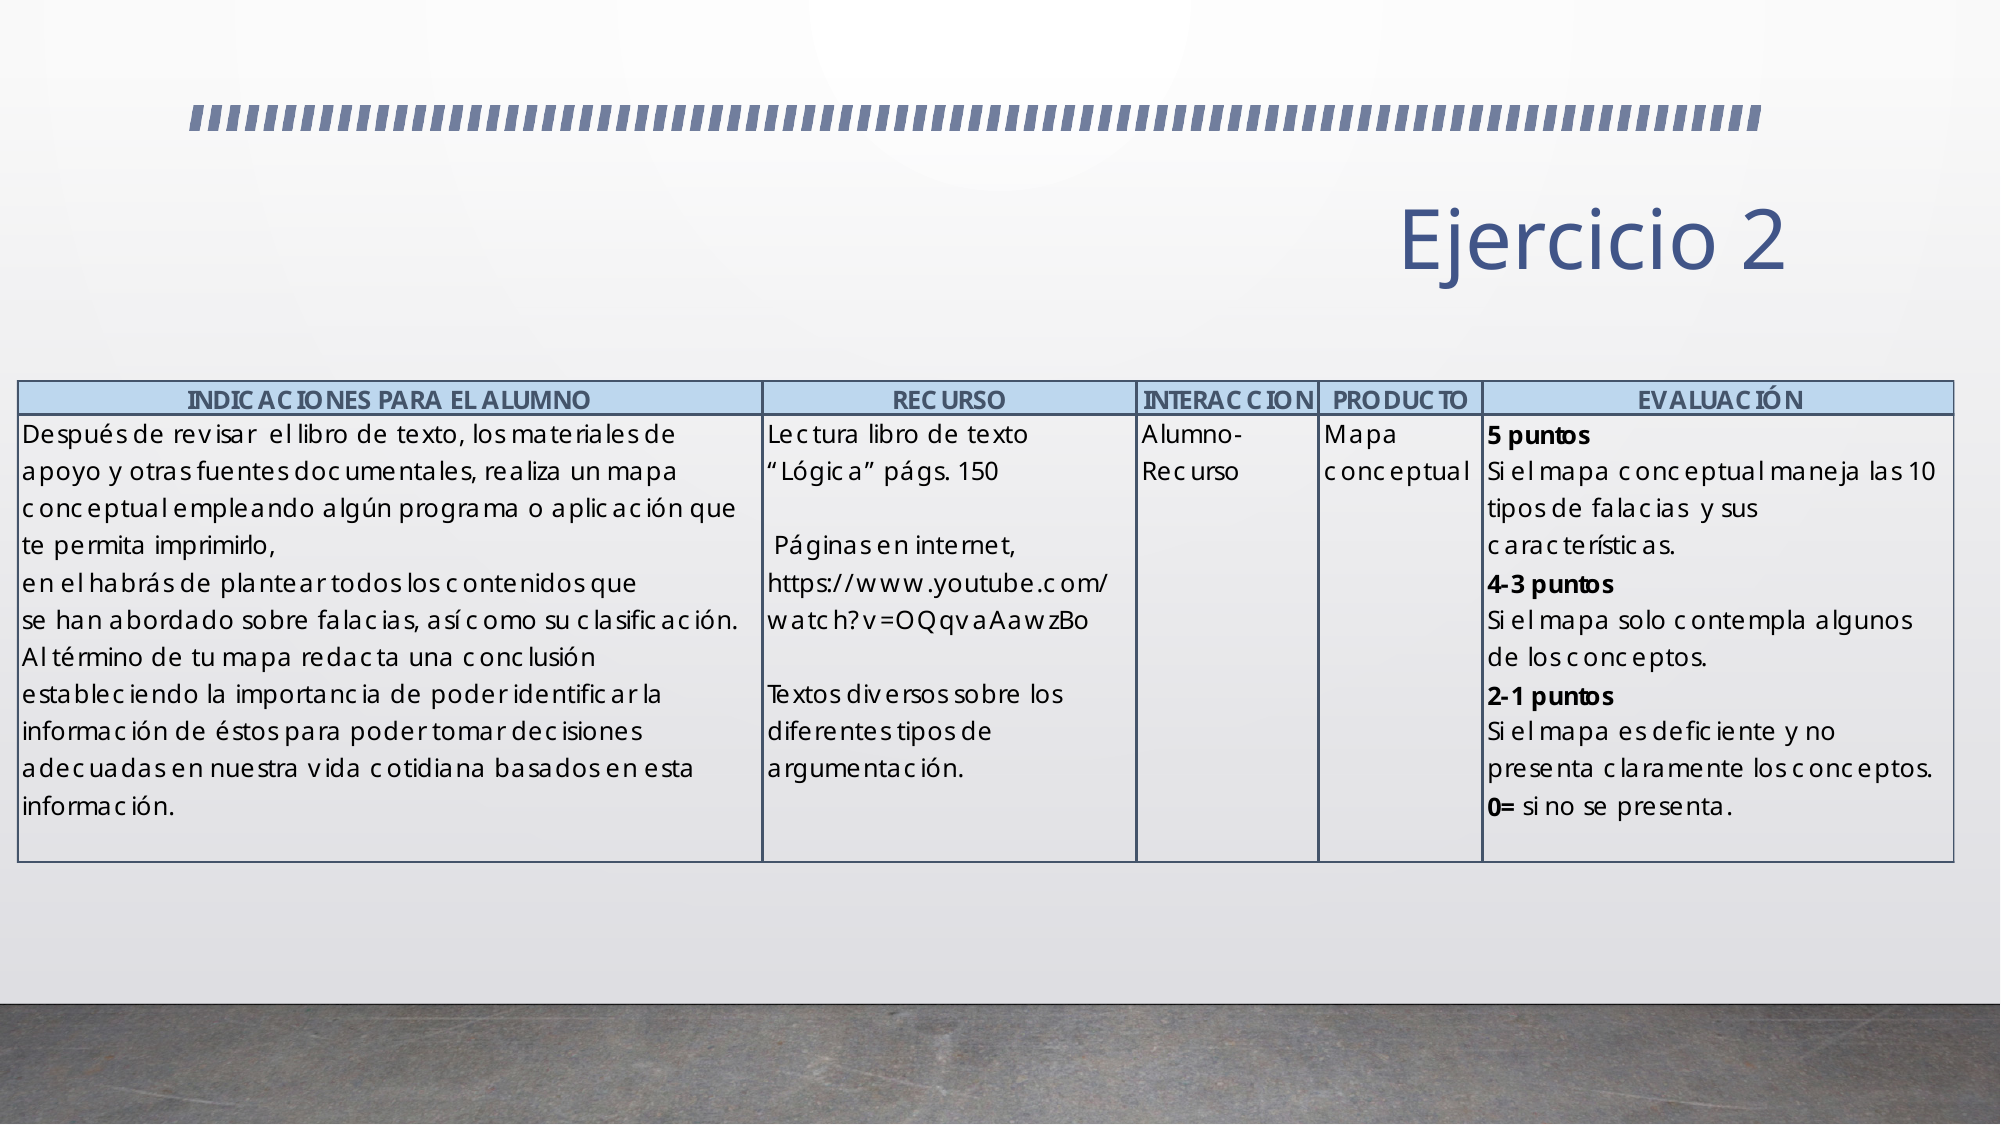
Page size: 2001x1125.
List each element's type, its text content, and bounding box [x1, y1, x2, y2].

picture [0, 1004, 2000, 1124]
picture [16, 380, 1957, 865]
text_box Ejercicio 2 [1383, 178, 1803, 294]
